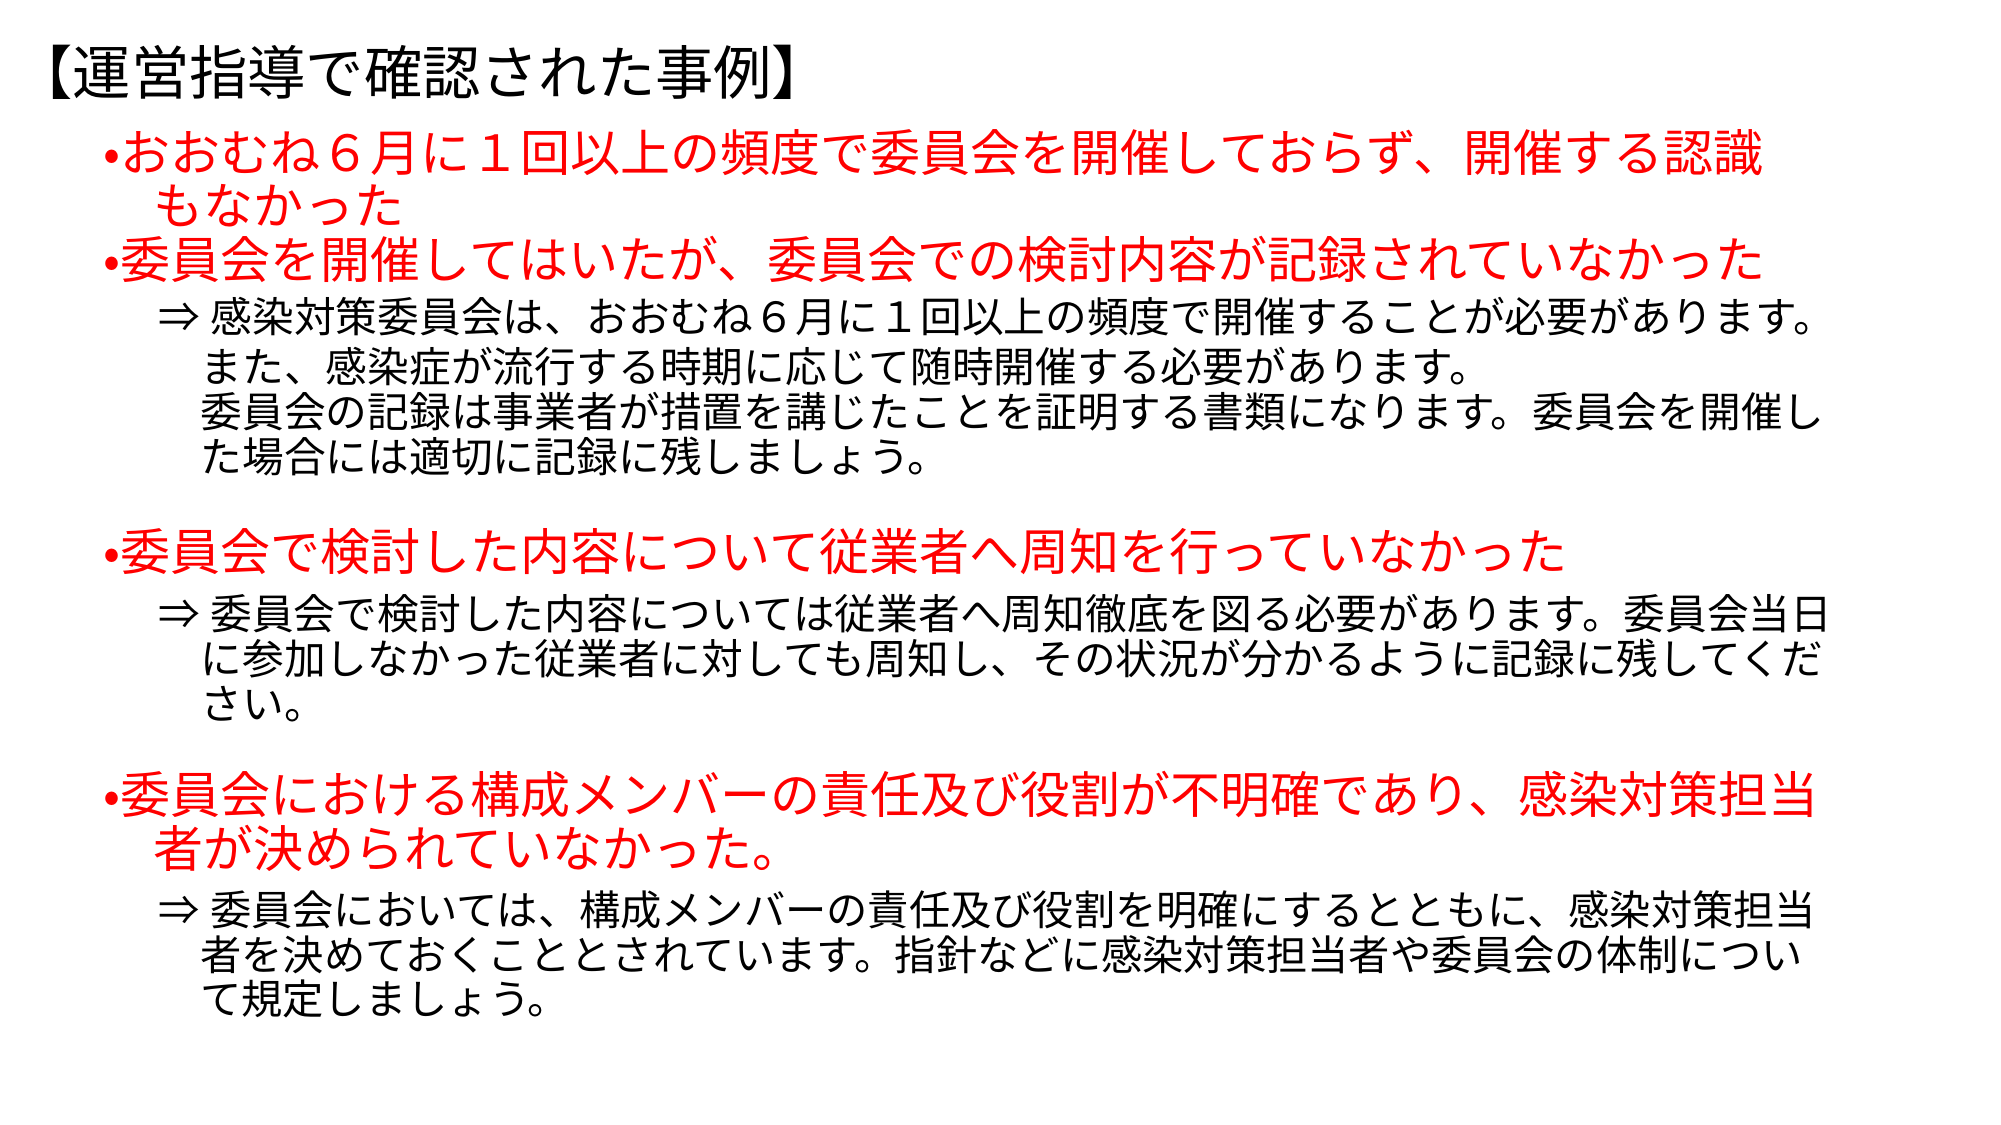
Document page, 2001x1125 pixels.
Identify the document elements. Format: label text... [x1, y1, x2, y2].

text_box ⇒感染対策委員会は、おおむね６月に１回以上の頻度で開催することが必要があります。 また、感染症が流行する時期に応じて随時開催する必要があります。 委員会の記録は事業者が措置を講じたことを証明する書類になります。委員会を開催し た場合には適切に記録に残しましょう。 [144, 283, 1850, 480]
text_box ⇒委員会においては、構成メンバーの責任及び役割を明確にするとともに、感染対策担当 者を決めておくこととされています。指針などに感染対策担当者や委員会の体制につい て規定しましょう。 [144, 882, 1850, 1047]
text_box ⇒委員会で検討した内容については従業者へ周知徹底を図る必要があります。委員会当日 に参加しなかった従業者に対しても周知し、その状況が分かるように記録に残してくだ さい。 [144, 585, 1850, 738]
text_box 【運営指導で確認された事例】 [0, 36, 864, 121]
text_box ・おおむね６月に１回以上の頻度で委員会を開催しておらず、開催する認識 もなかった ・委員会を開催してはいたが、委員会での検討内容が記録されていなかった ・委員会で検討した内容について従業者へ周知を行っていなかった ・委員会における構成メンバーの責任及び役割が不明確であり、感染対策担当 者が決められていなかった。 [89, 120, 1917, 1104]
